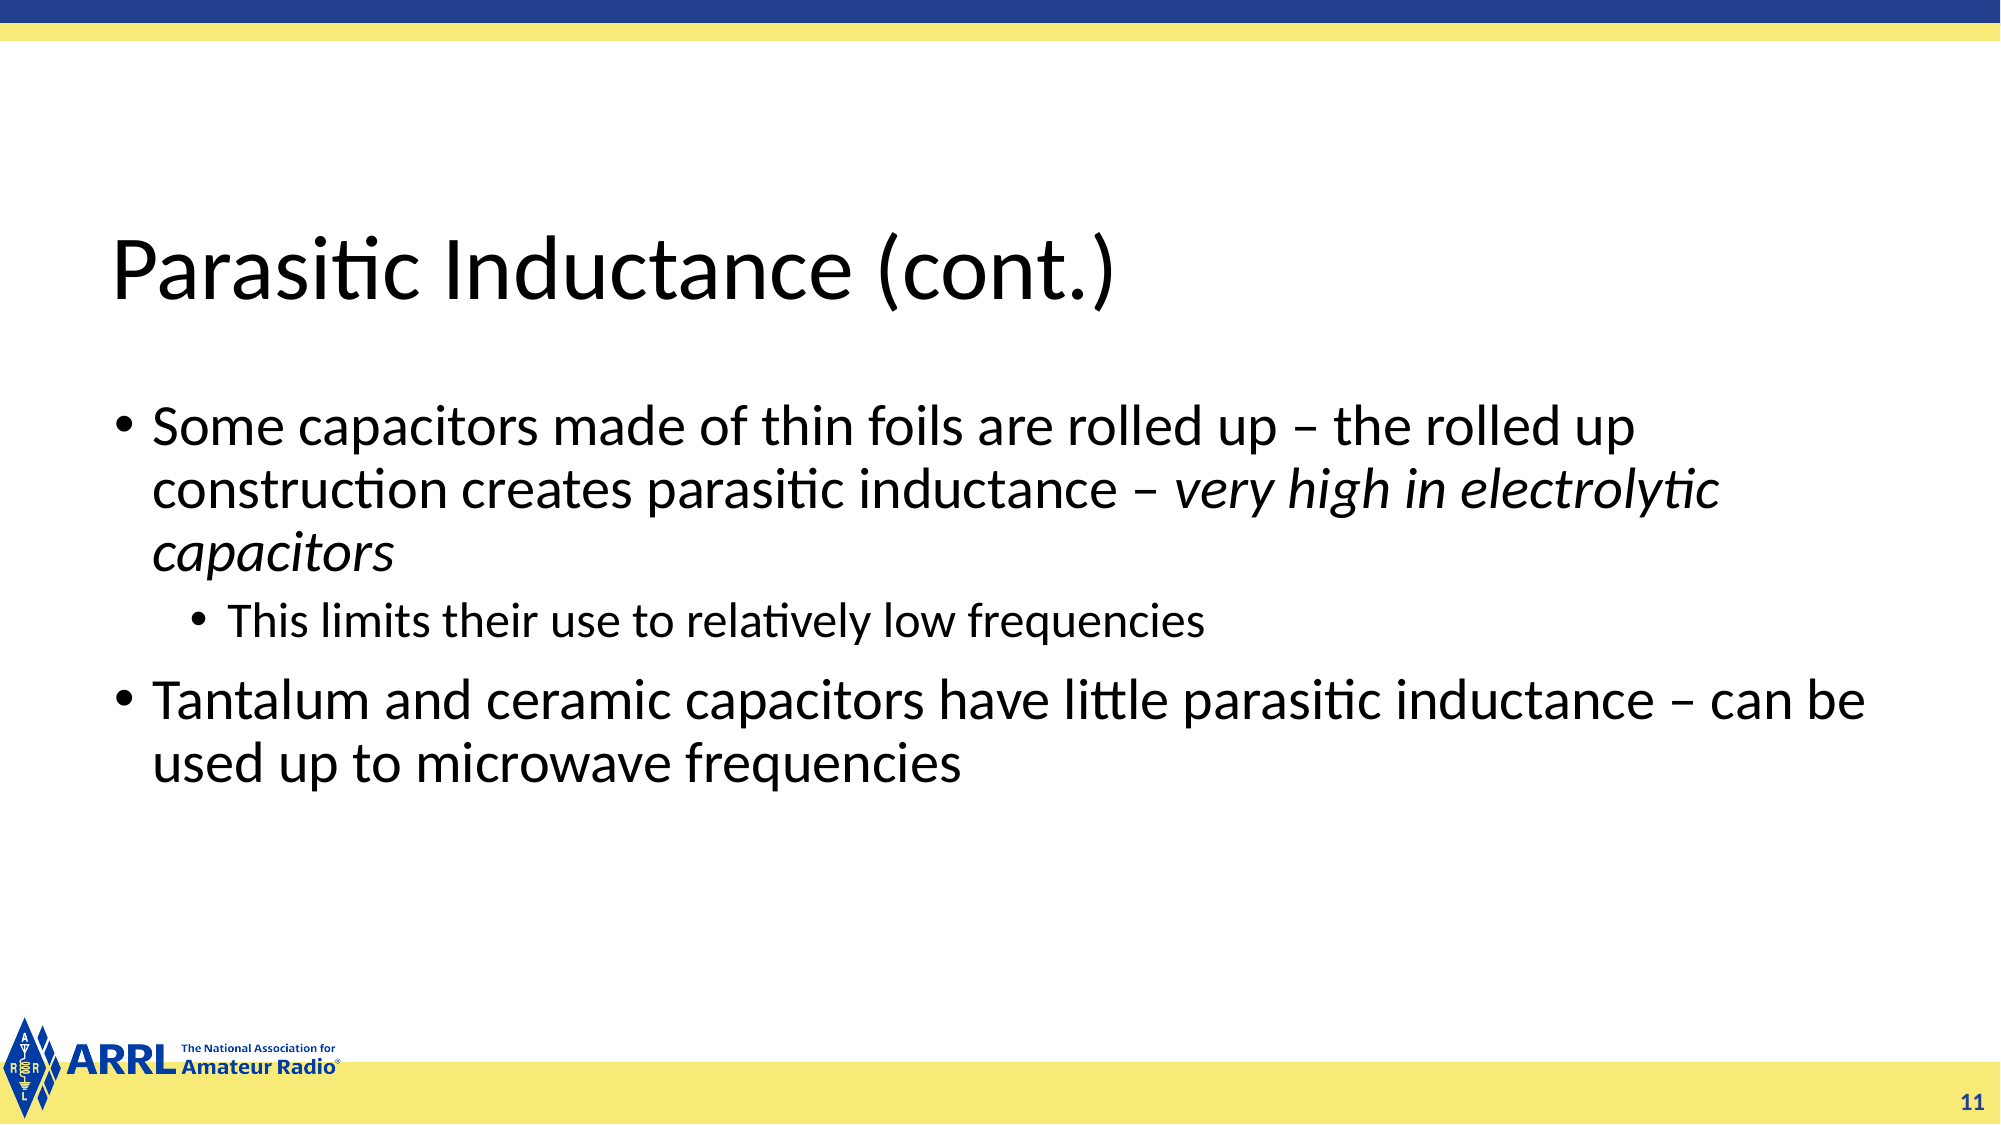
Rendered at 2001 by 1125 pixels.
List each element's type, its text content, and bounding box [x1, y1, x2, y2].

title Parasitic Inductance (cont.) [96, 212, 1897, 356]
list Some capacitors made of thin foils are rolled up – the rolled up construction creates parasitic inductance – very high in electrolytic capacitors This limits their use to relatively low frequencies Tantalum and ceramic capacitors have little parasitic inductance – can be used up to microwave frequencies [99, 387, 1900, 1050]
picture [1, 1015, 342, 1121]
